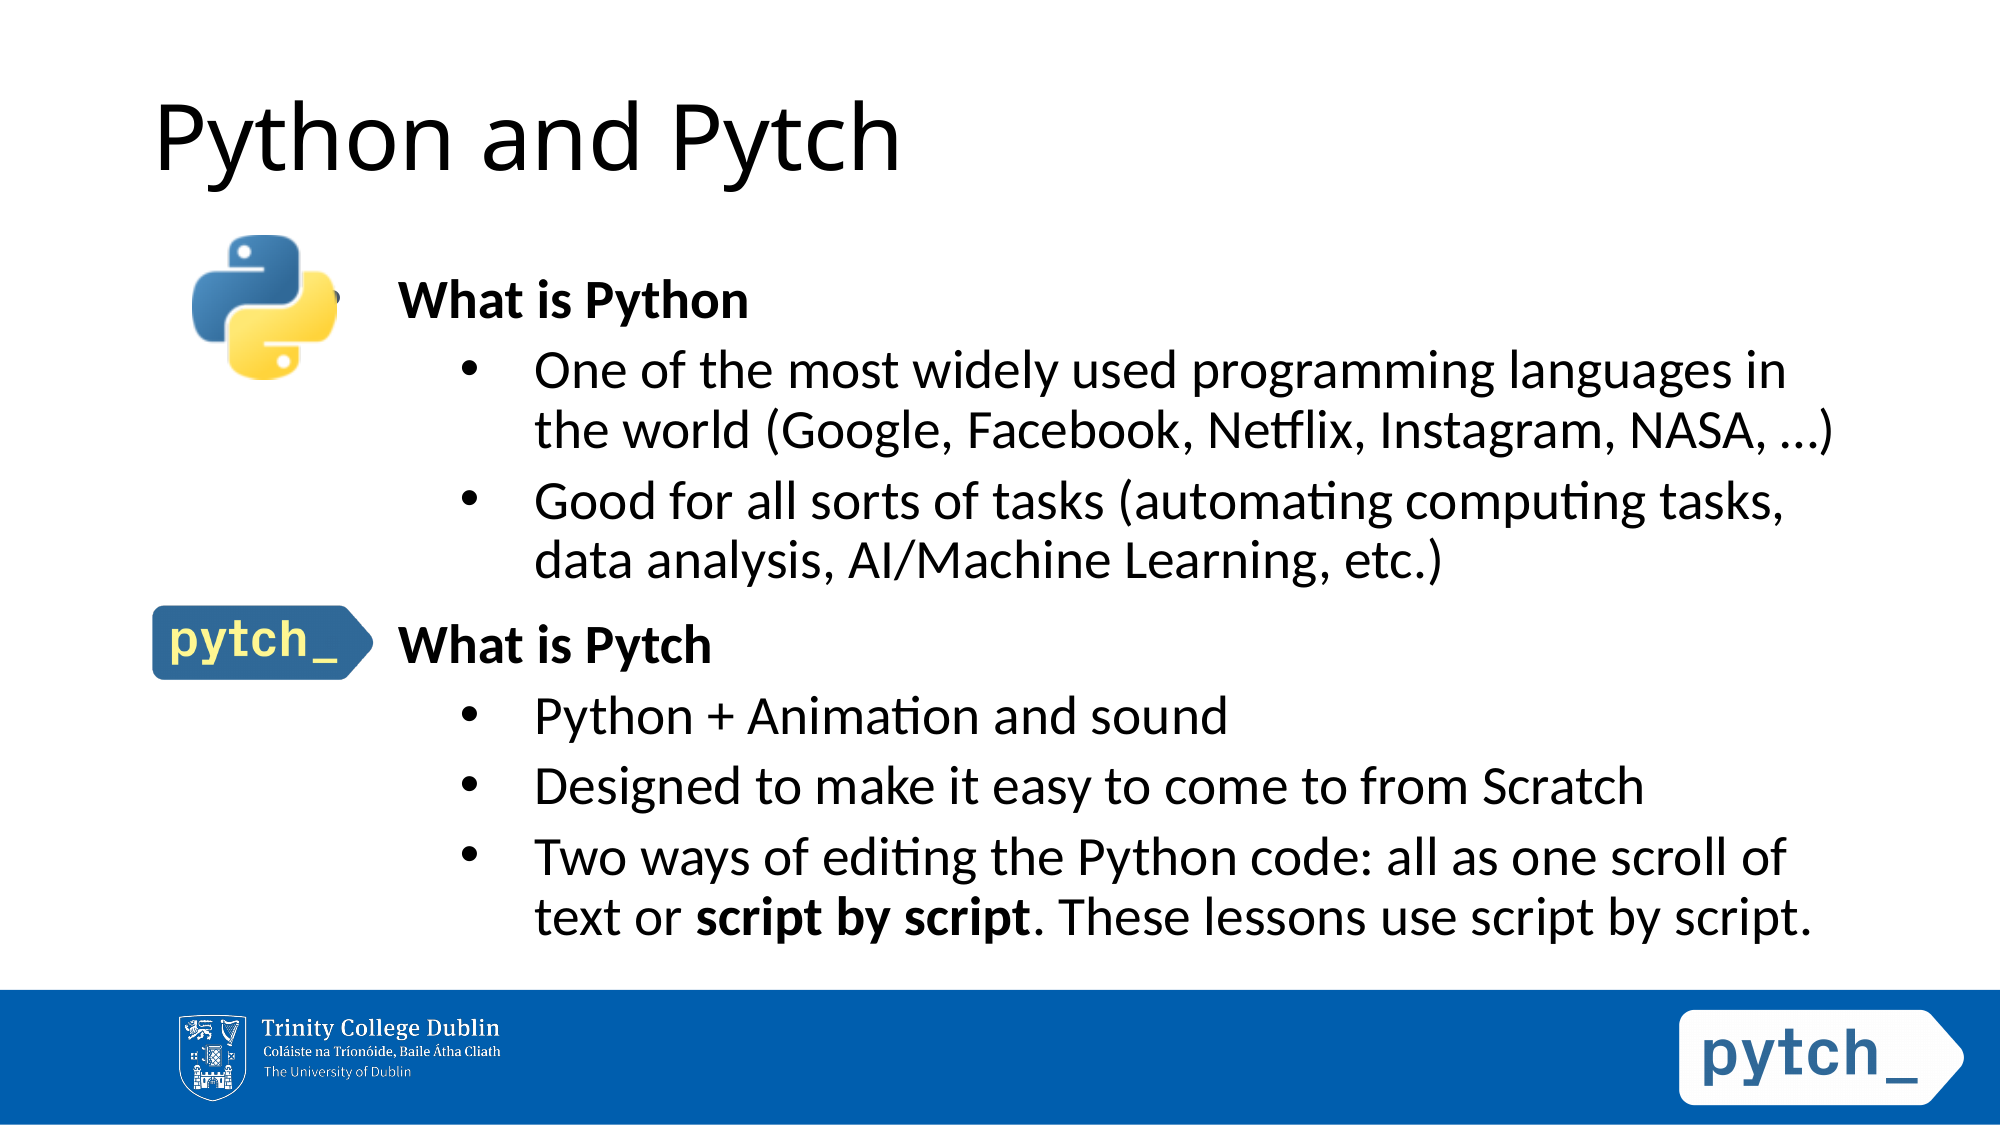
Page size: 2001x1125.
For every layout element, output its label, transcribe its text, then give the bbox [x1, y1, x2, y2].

picture [82, 515, 442, 770]
picture [192, 235, 337, 380]
picture [178, 1014, 502, 1102]
list What is Python One of the most widely used programming languages in the world (Google, Facebook, Netflix, Instagram, NASA, …) Good for all sorts of tasks (automating computing tasks, data analysis, AI/Machine Learning, etc.) What is Pytch Python + Animation and sound Designed to make it easy to come to from Scratch Two ways of editing the Python code: all as one scroll of text or script by script. These lessons use script by script. [307, 263, 1862, 975]
picture [1590, 894, 2001, 1125]
title Python and Pytch [137, 32, 1863, 250]
